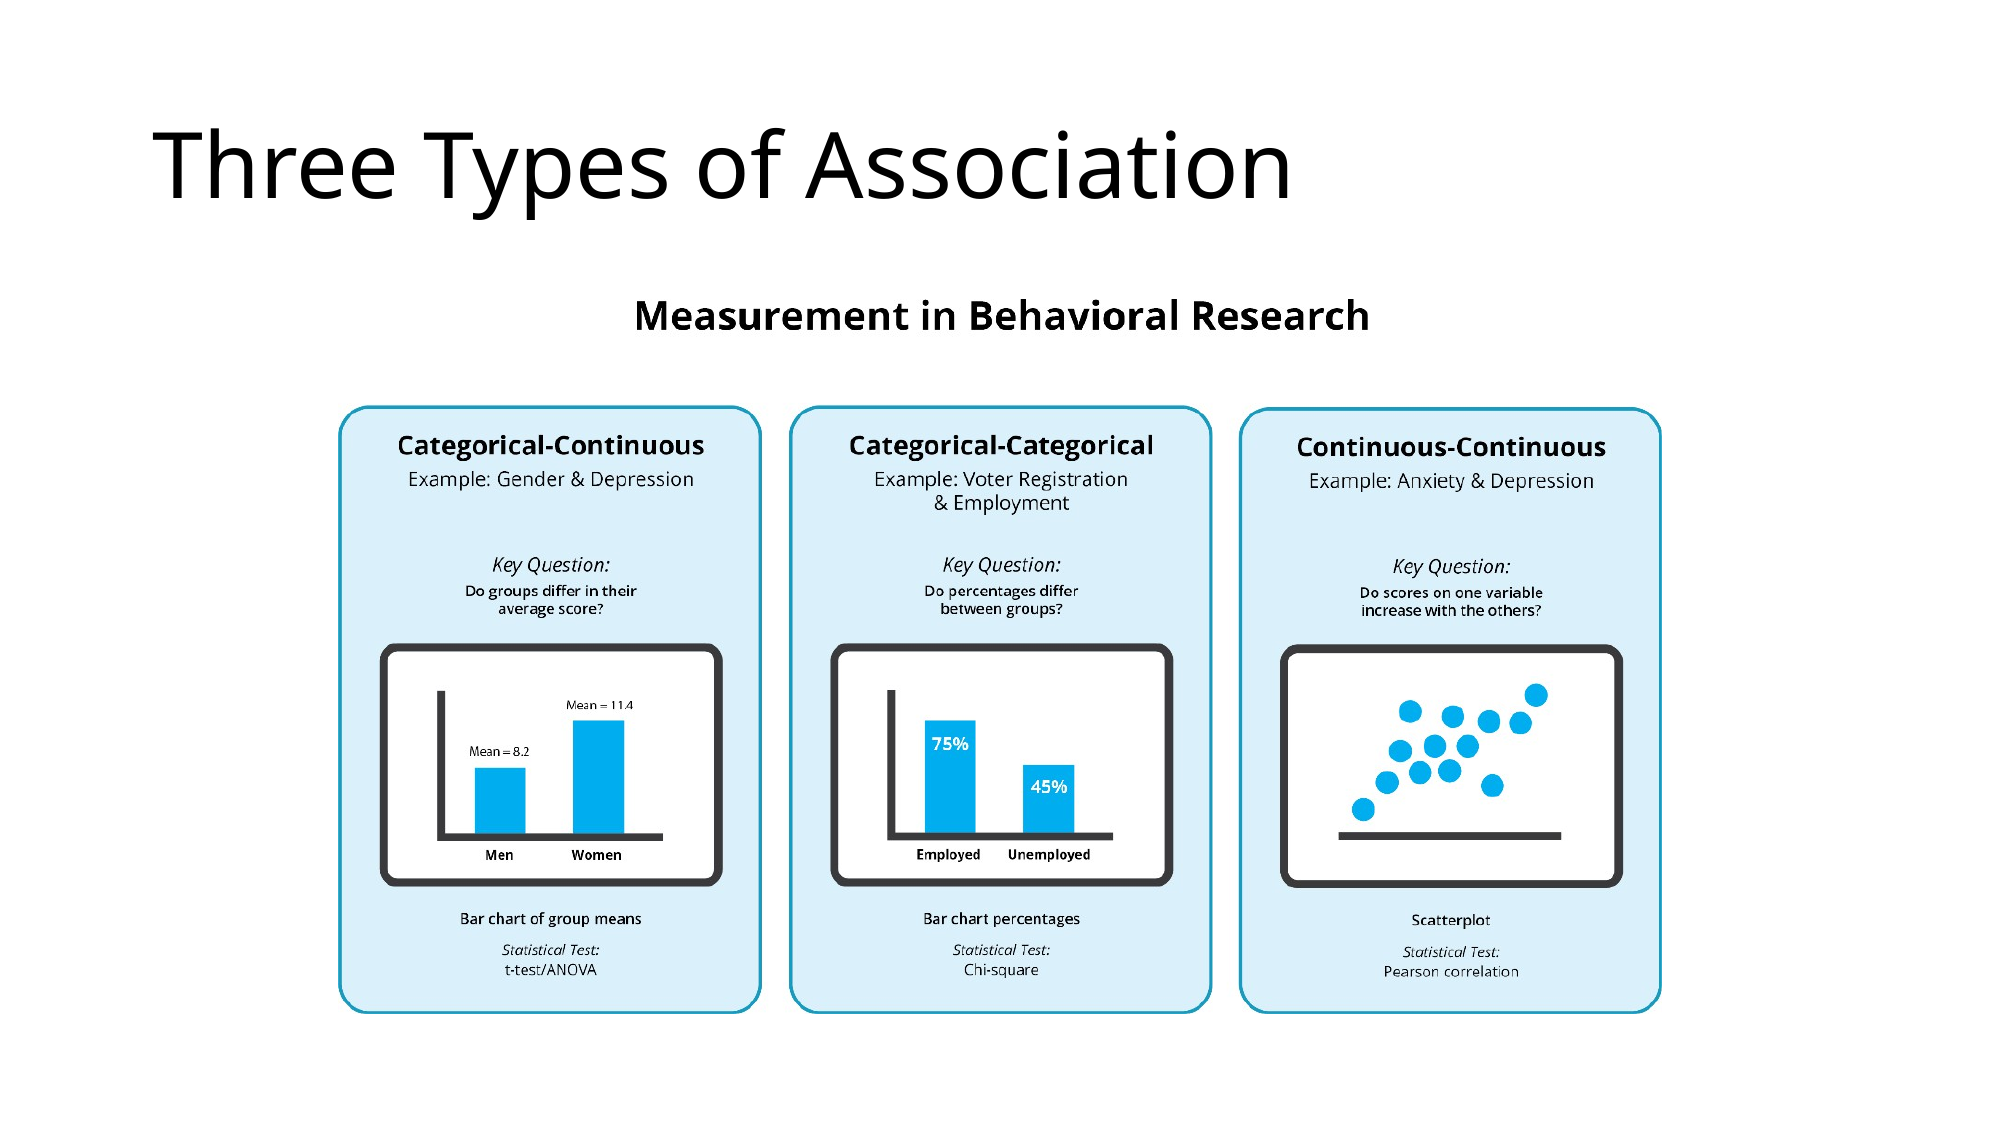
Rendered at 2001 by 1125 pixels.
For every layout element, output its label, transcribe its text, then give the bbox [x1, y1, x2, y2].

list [337, 298, 1663, 1014]
title Three Types of Association [137, 59, 1863, 278]
